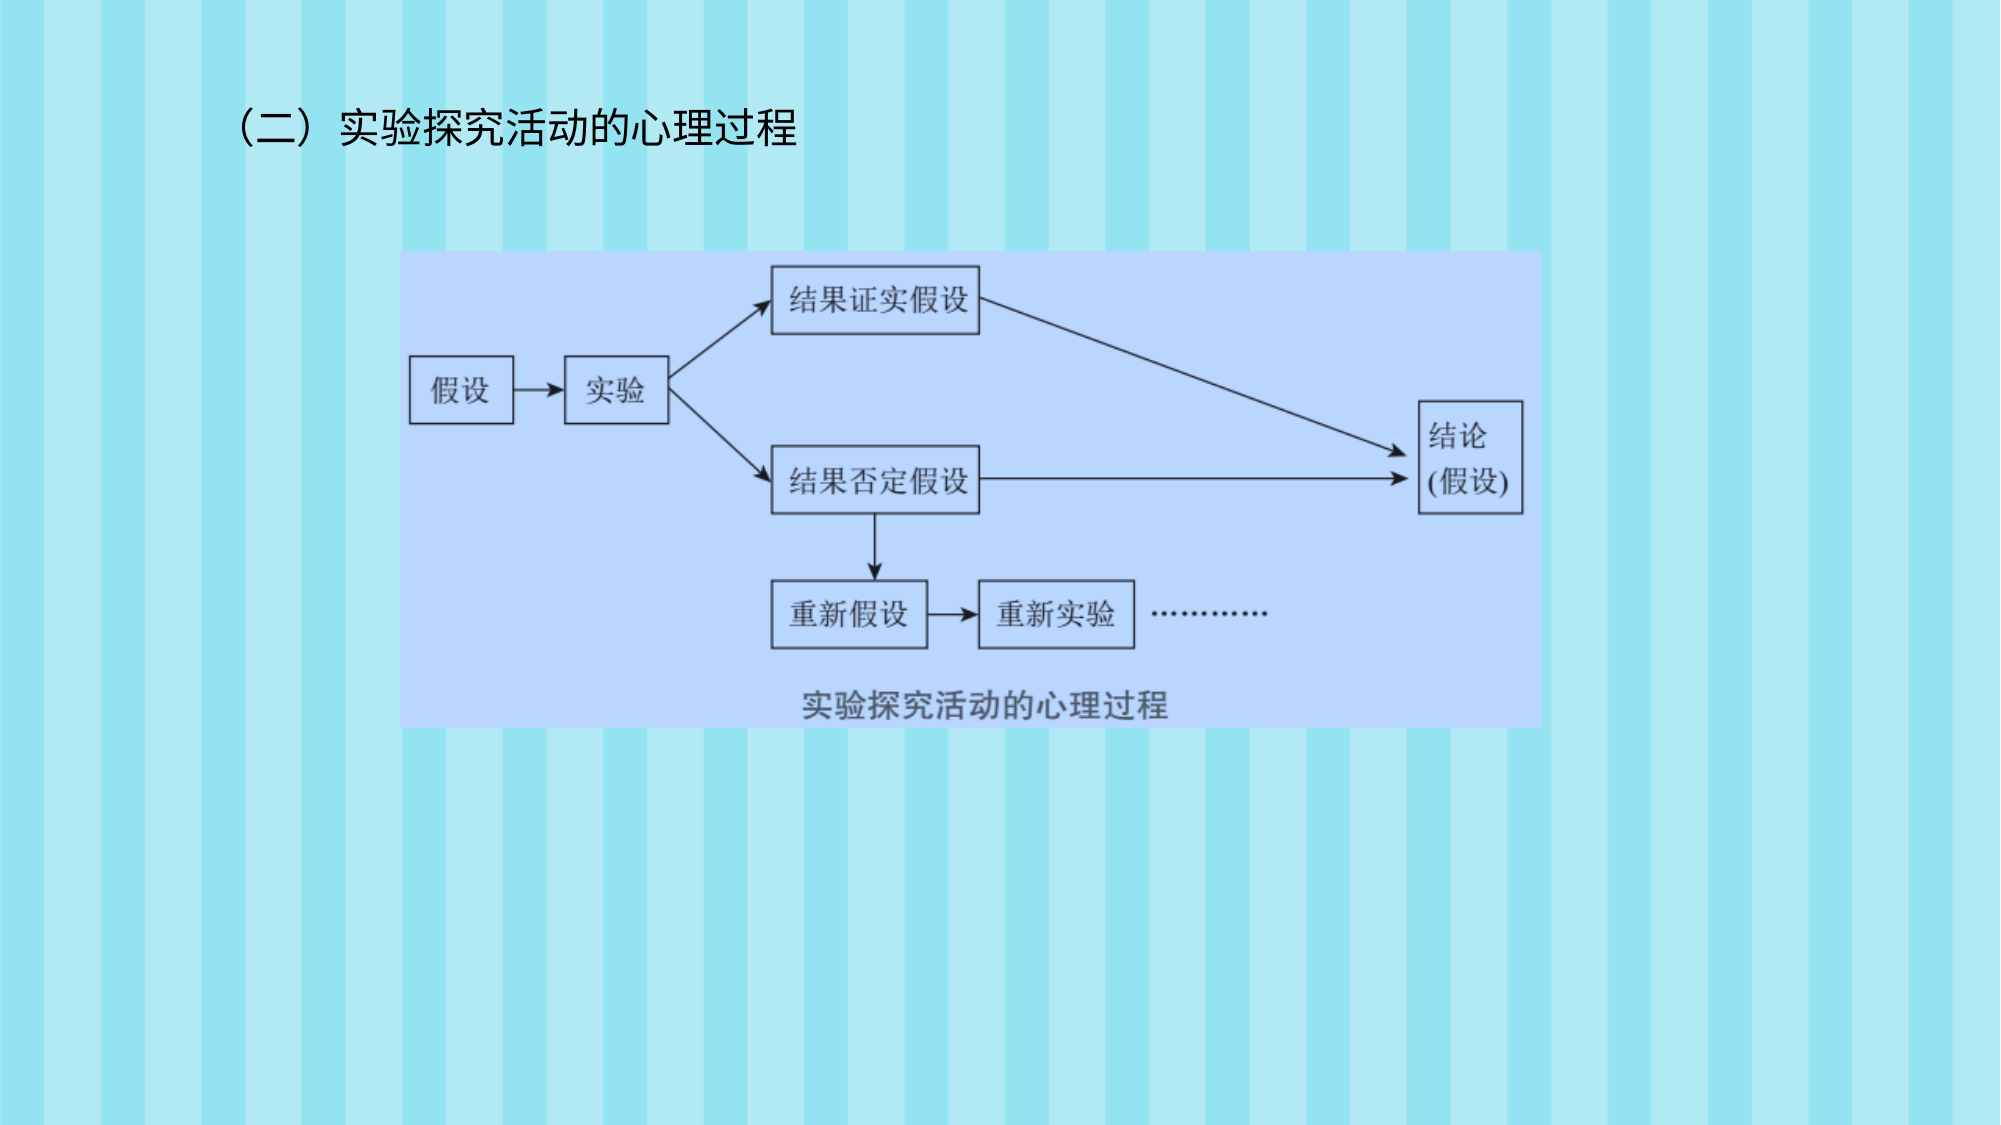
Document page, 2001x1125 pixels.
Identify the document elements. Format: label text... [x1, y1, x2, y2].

text_box （二）实验探究活动的心理过程 [198, 94, 861, 160]
picture [0, 0, 2000, 1125]
